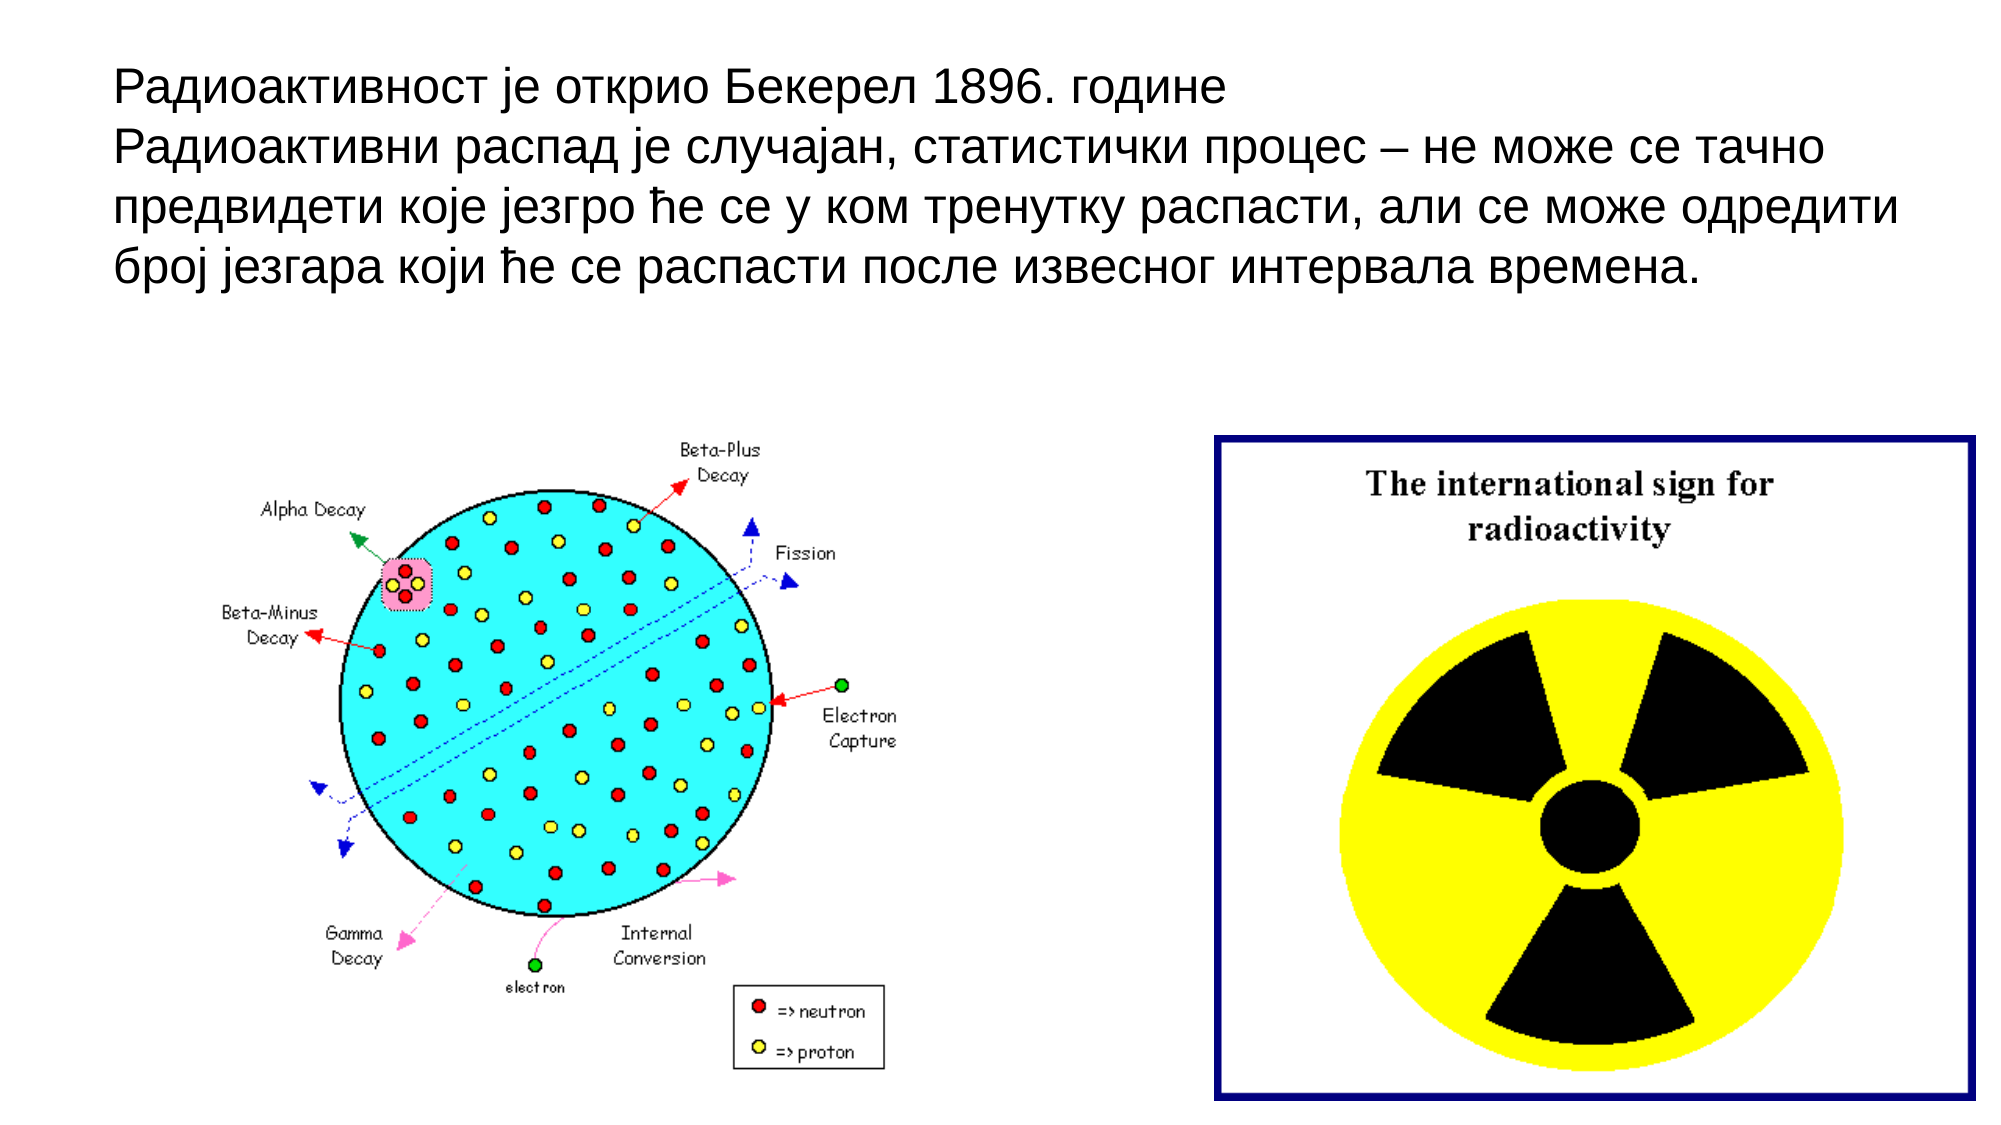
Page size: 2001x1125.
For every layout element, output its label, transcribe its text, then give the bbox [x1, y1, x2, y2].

picture [203, 402, 943, 1079]
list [1218, 439, 1974, 1098]
text_box Радиоактивност је открио Бекерел 1896. године Радиоактивни распад је случајан, статистички процес – не може се тачно предвидети које језгро ће се у ком тренутку распасти, али се може одредити број језгара који ће се распасти после извесног интервала времена. [98, 45, 1950, 301]
picture [1214, 435, 1976, 1101]
